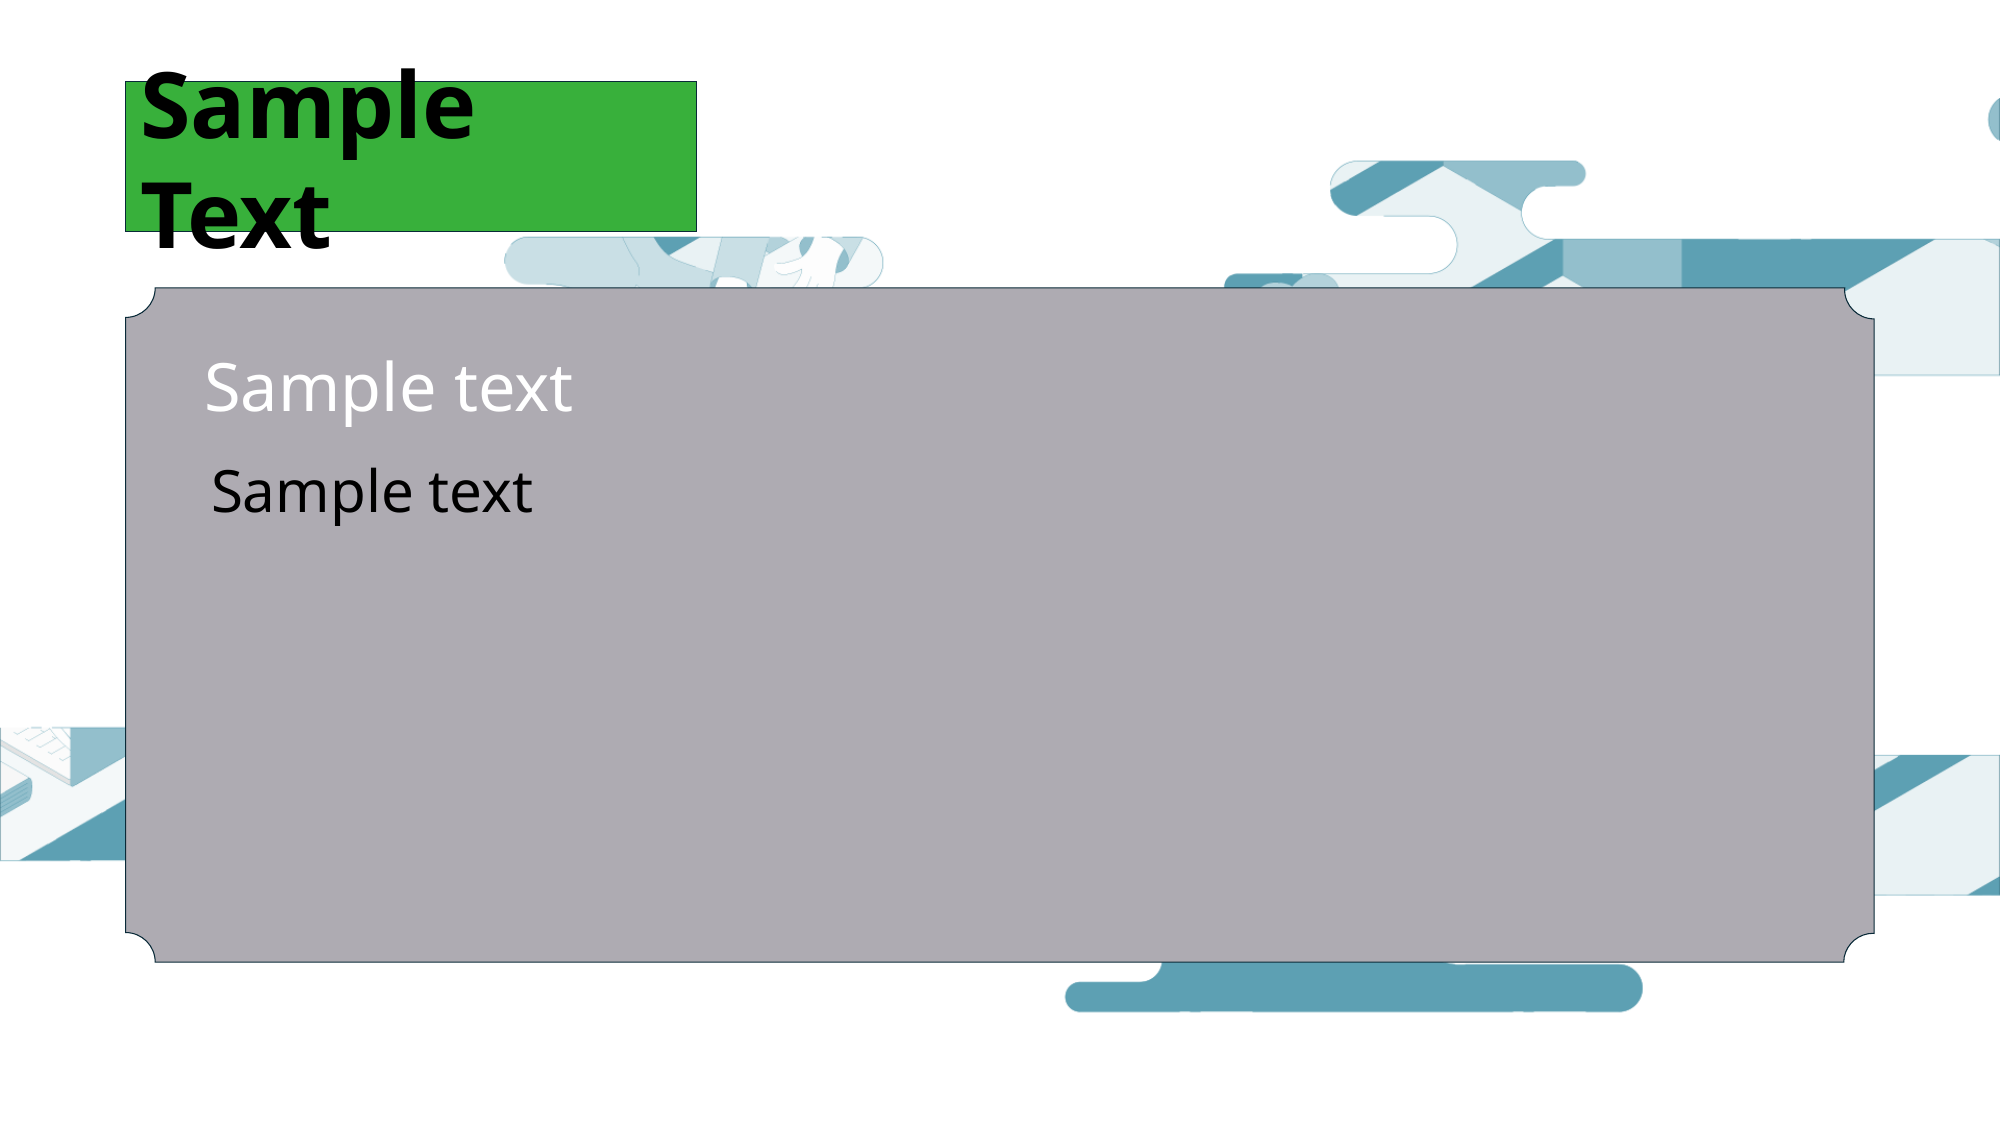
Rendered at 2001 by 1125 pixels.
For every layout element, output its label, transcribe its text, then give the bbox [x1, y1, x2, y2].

picture [0, 0, 2000, 1125]
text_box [125, 287, 1875, 963]
text_box Sample Text [124, 80, 698, 233]
